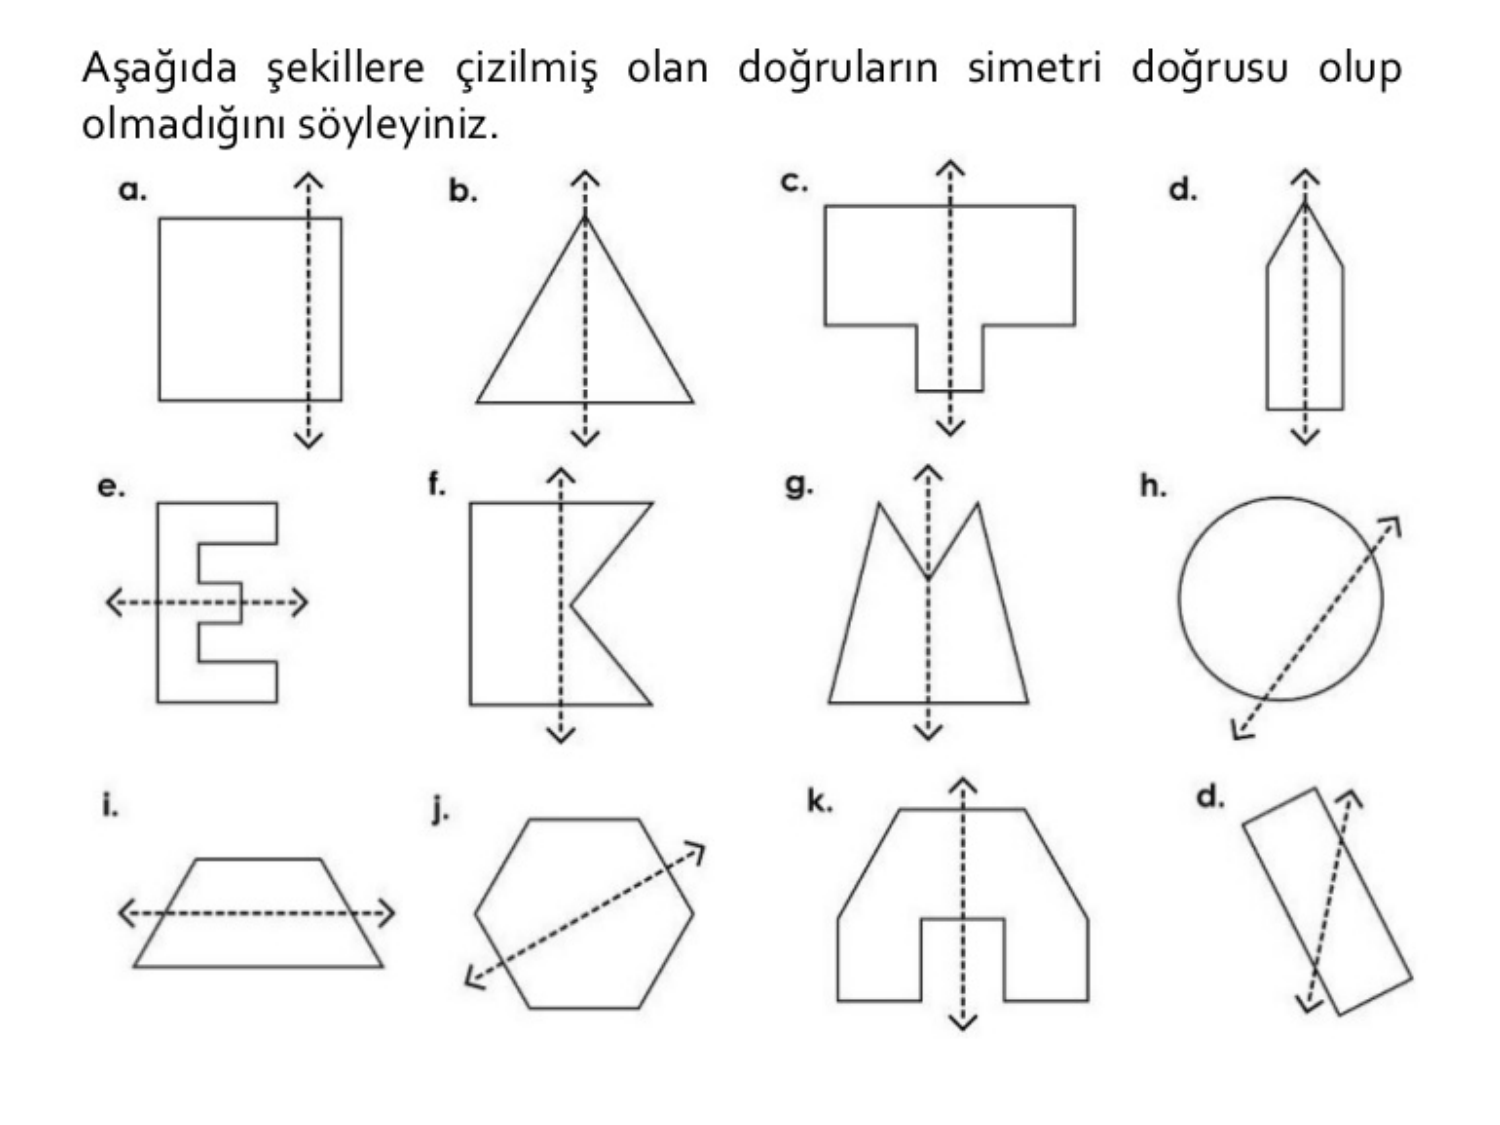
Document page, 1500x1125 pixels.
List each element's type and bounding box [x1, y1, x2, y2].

picture [29, 9, 1448, 1074]
